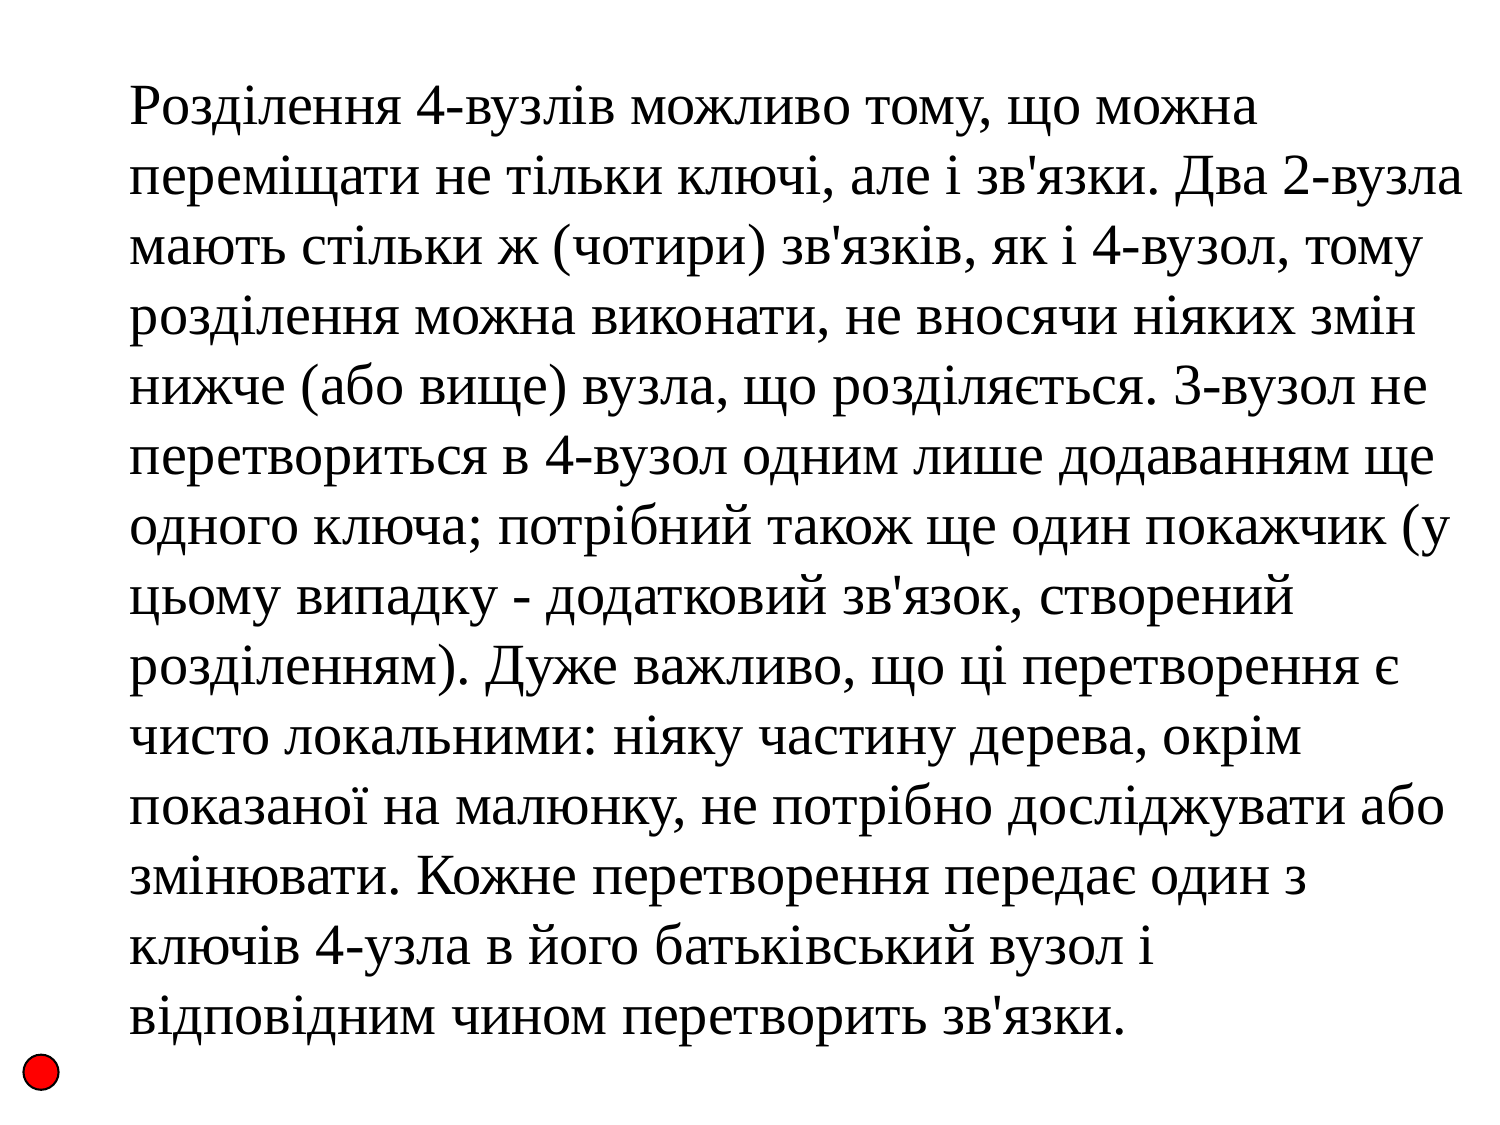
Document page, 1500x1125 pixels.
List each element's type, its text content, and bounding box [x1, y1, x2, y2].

list Розділення 4-вузлів можливо тому, що можна переміщати не тільки ключі, але і зв'язки. Два 2-вузла мають стільки ж (чотири) зв'язків, як і 4-вузол, тому розділення можна виконати, не вносячи ніяких змін нижче (або вище) вузла, що розділяється. 3-вузол не перетвориться в 4-вузол одним лише додаванням ще одного ключа; потрібний також ще один покажчик (у цьому випадку - додатковий зв'язок, створений розділенням). Дуже важливо, що ці перетворення є чисто локальними: ніяку частину дерева, окрім показаної на малюнку, не потрібно досліджувати або змінювати. Кожне перетворення передає один з ключів 4-узла в його батьківський вузол і відповідним чином перетворить зв'язки. [0, 58, 1500, 1125]
text_box [23, 1054, 59, 1090]
